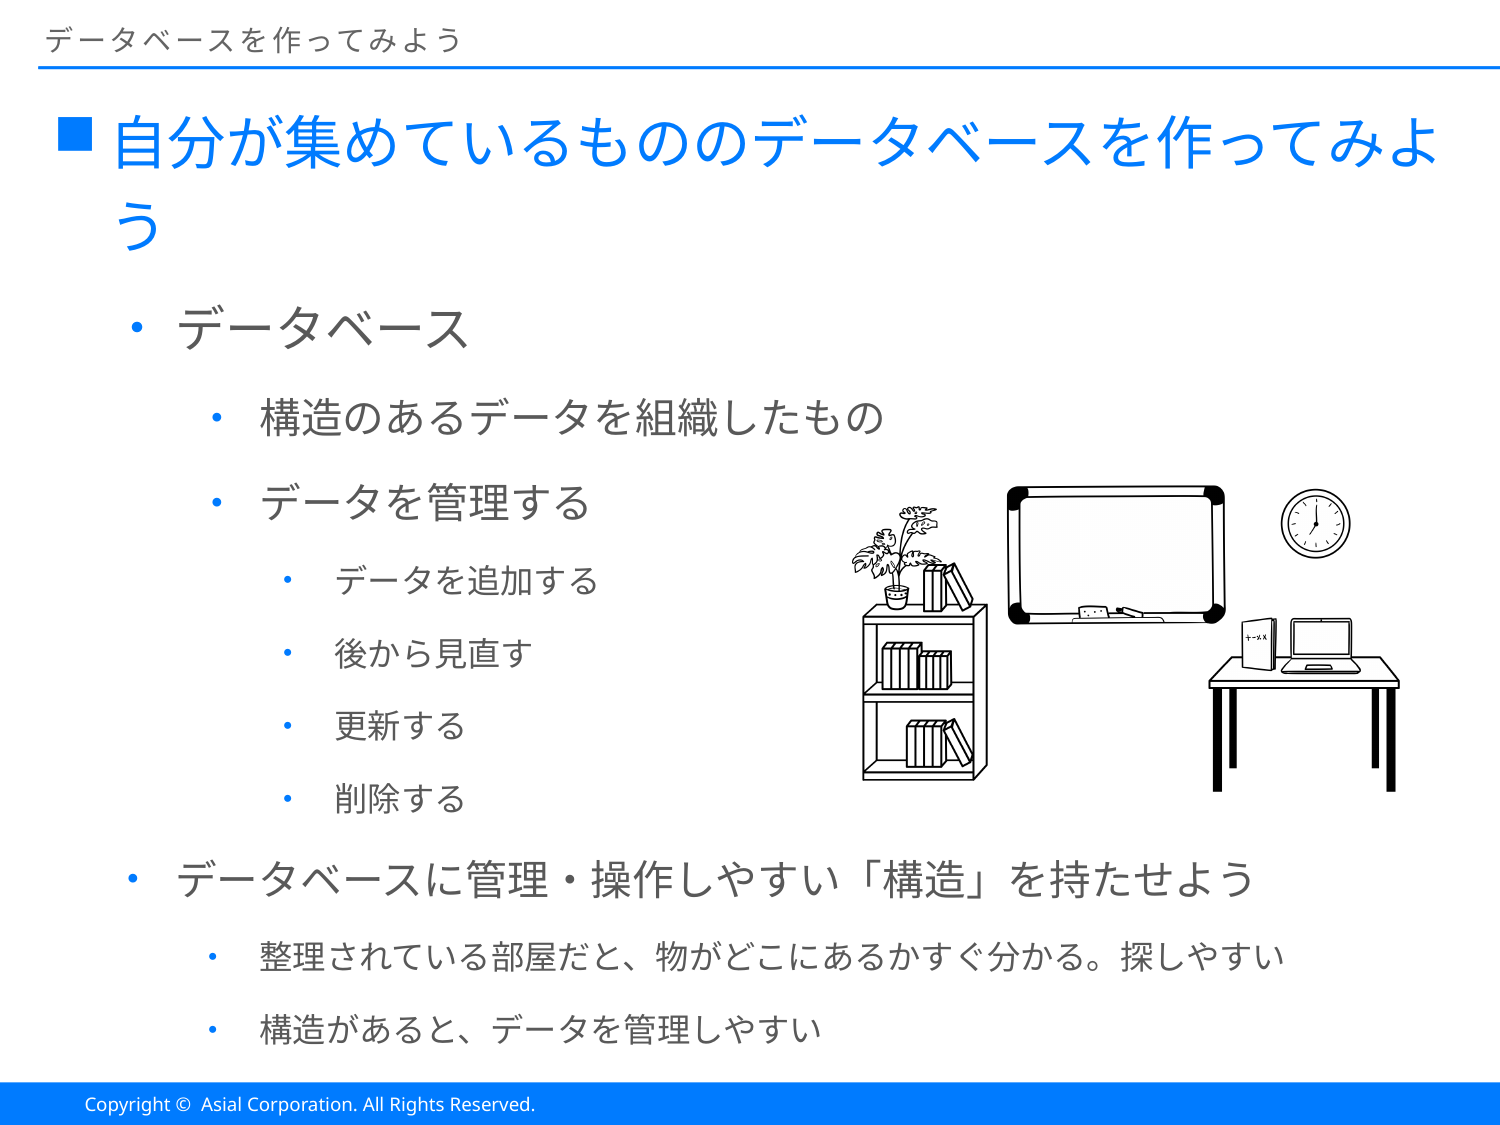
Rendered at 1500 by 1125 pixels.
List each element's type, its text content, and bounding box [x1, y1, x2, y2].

title データベースを作ってみよう [29, 7, 1223, 72]
list 自分が集めているもののデータベースを作ってみよう データベース 構造のあるデータを組織したもの データを管理する データを追加する 後から見直す 更新する 削除する データベースに管理・操作しやすい「構造」を持たせよう 整理されている部屋だと、物がどこにあるかすぐ分かる。探しやすい 構造があると、データを管理しやすい [38, 84, 1459, 988]
picture [764, 423, 1477, 825]
